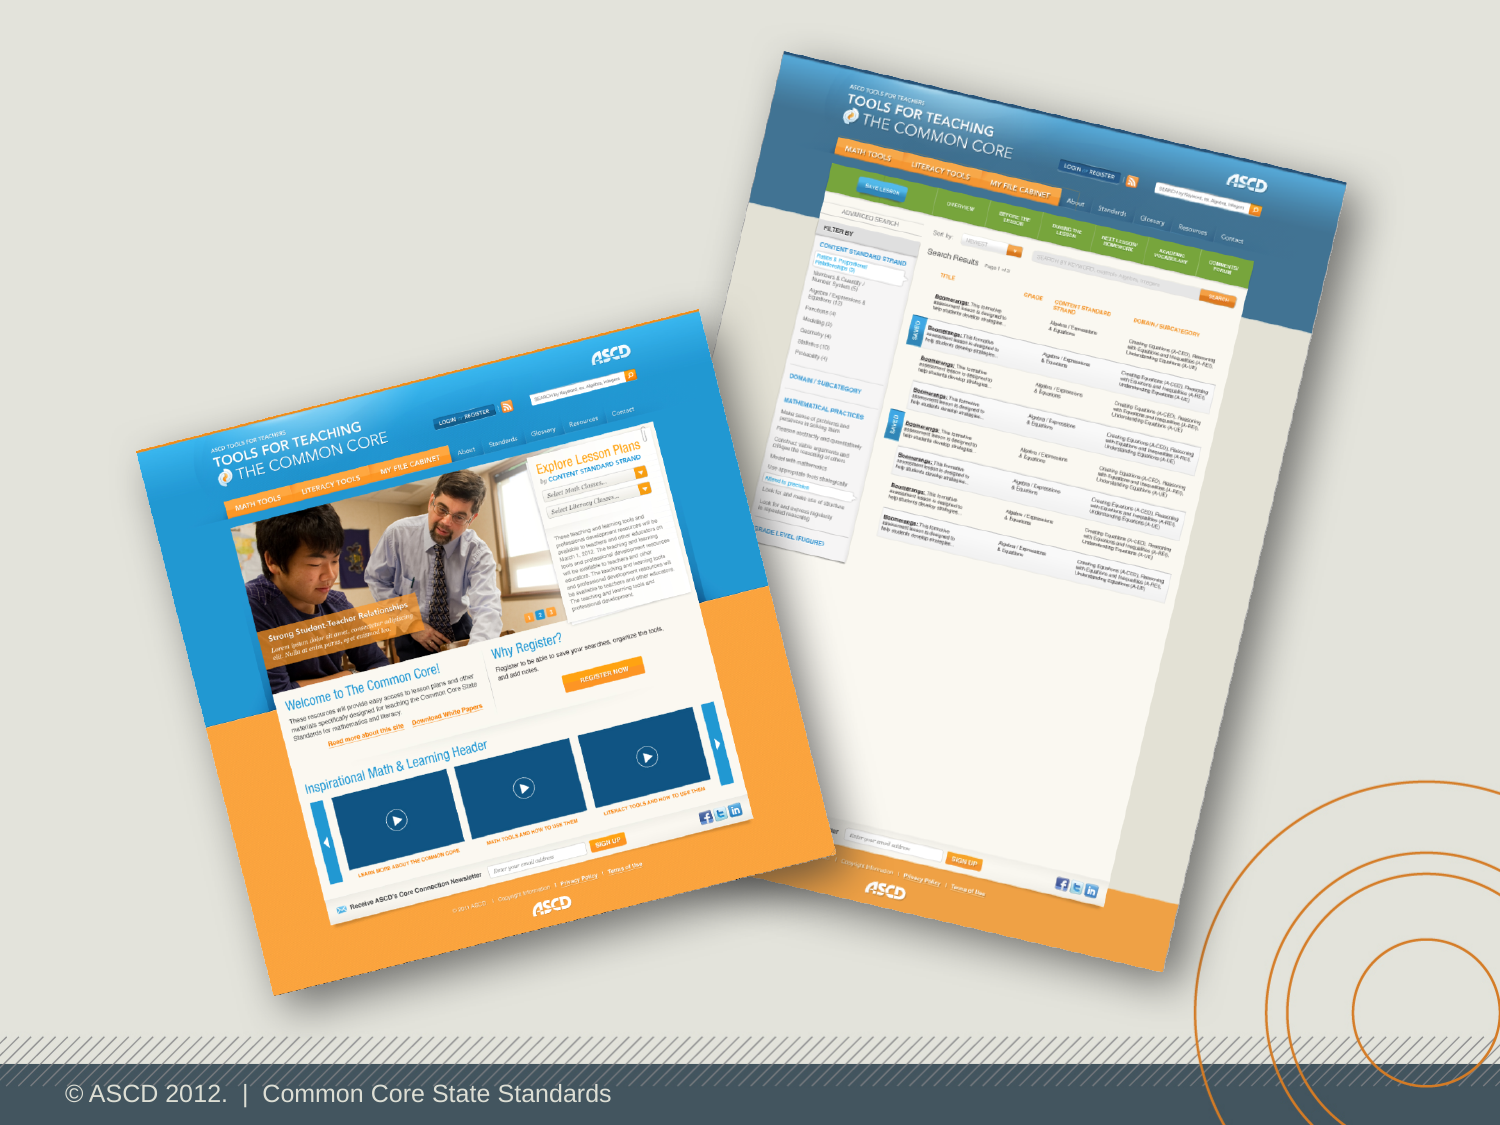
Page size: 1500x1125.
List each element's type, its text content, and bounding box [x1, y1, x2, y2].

picture [0, 0, 1500, 1125]
slide_number © ASCD 2012. | Common Core State Standards [50, 1070, 925, 1120]
